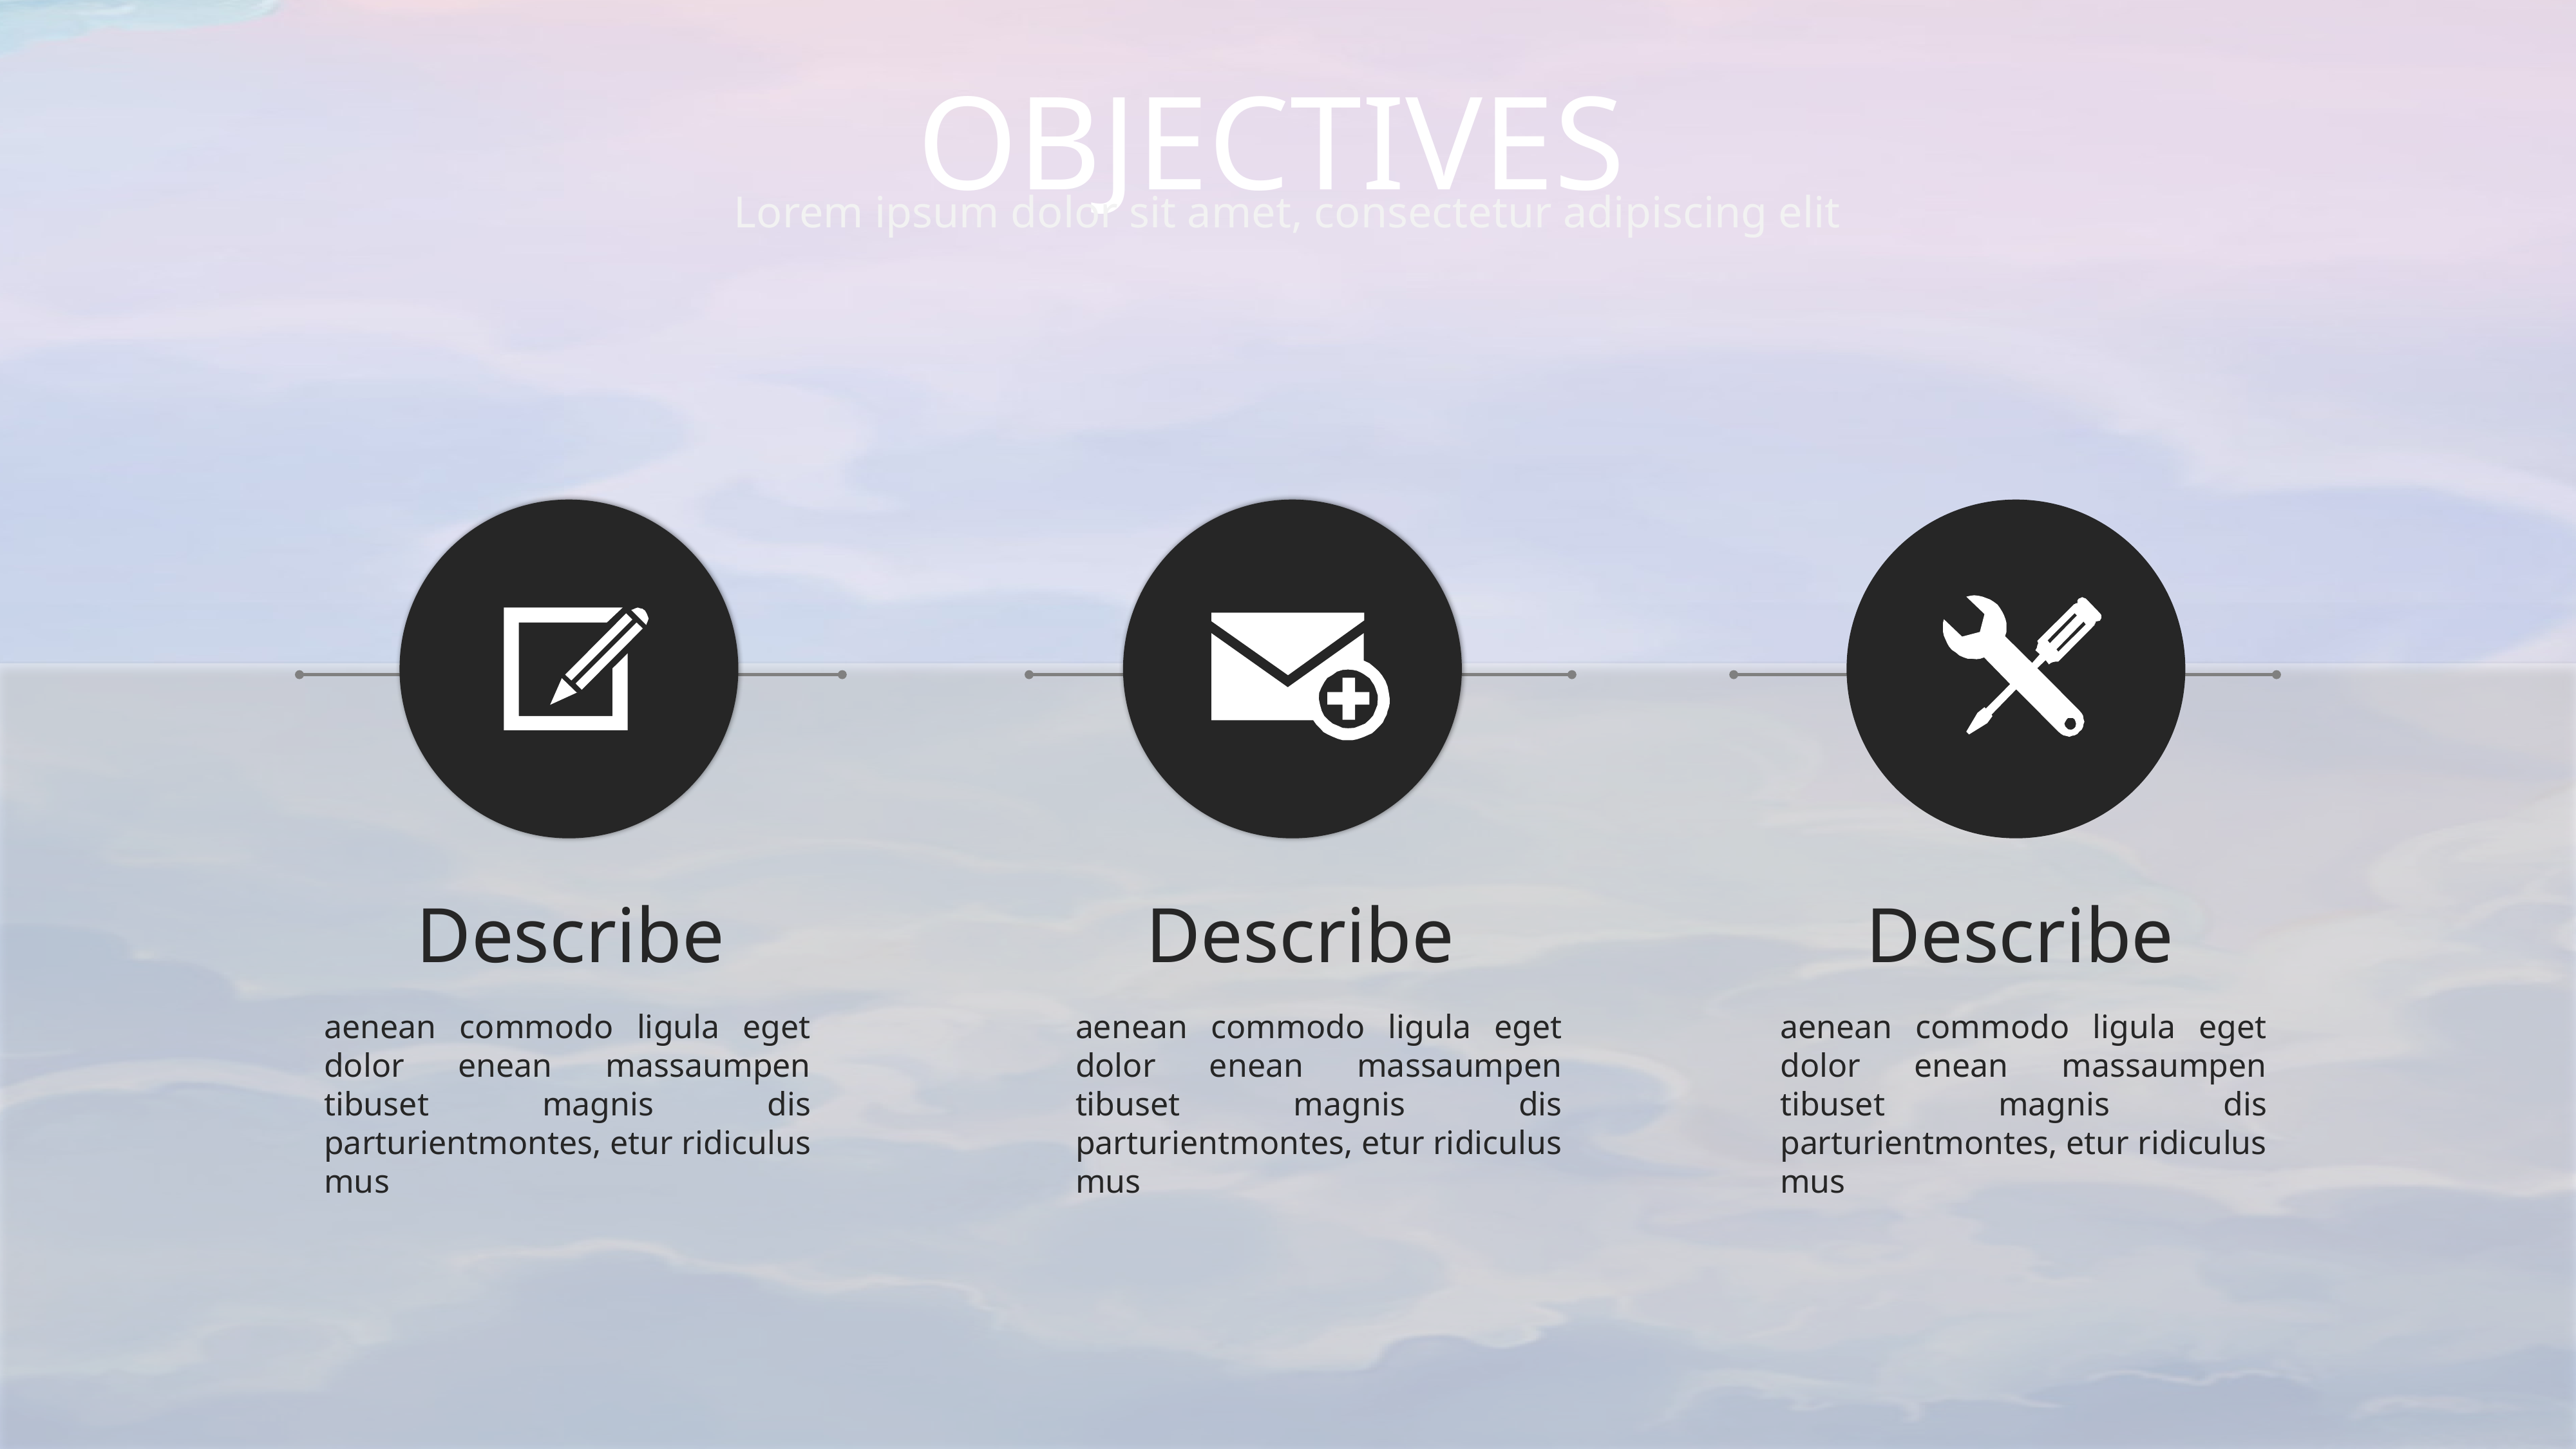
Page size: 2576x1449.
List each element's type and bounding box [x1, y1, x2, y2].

text_box [1211, 612, 1390, 741]
picture [0, 0, 2576, 1449]
text_box [504, 607, 649, 731]
